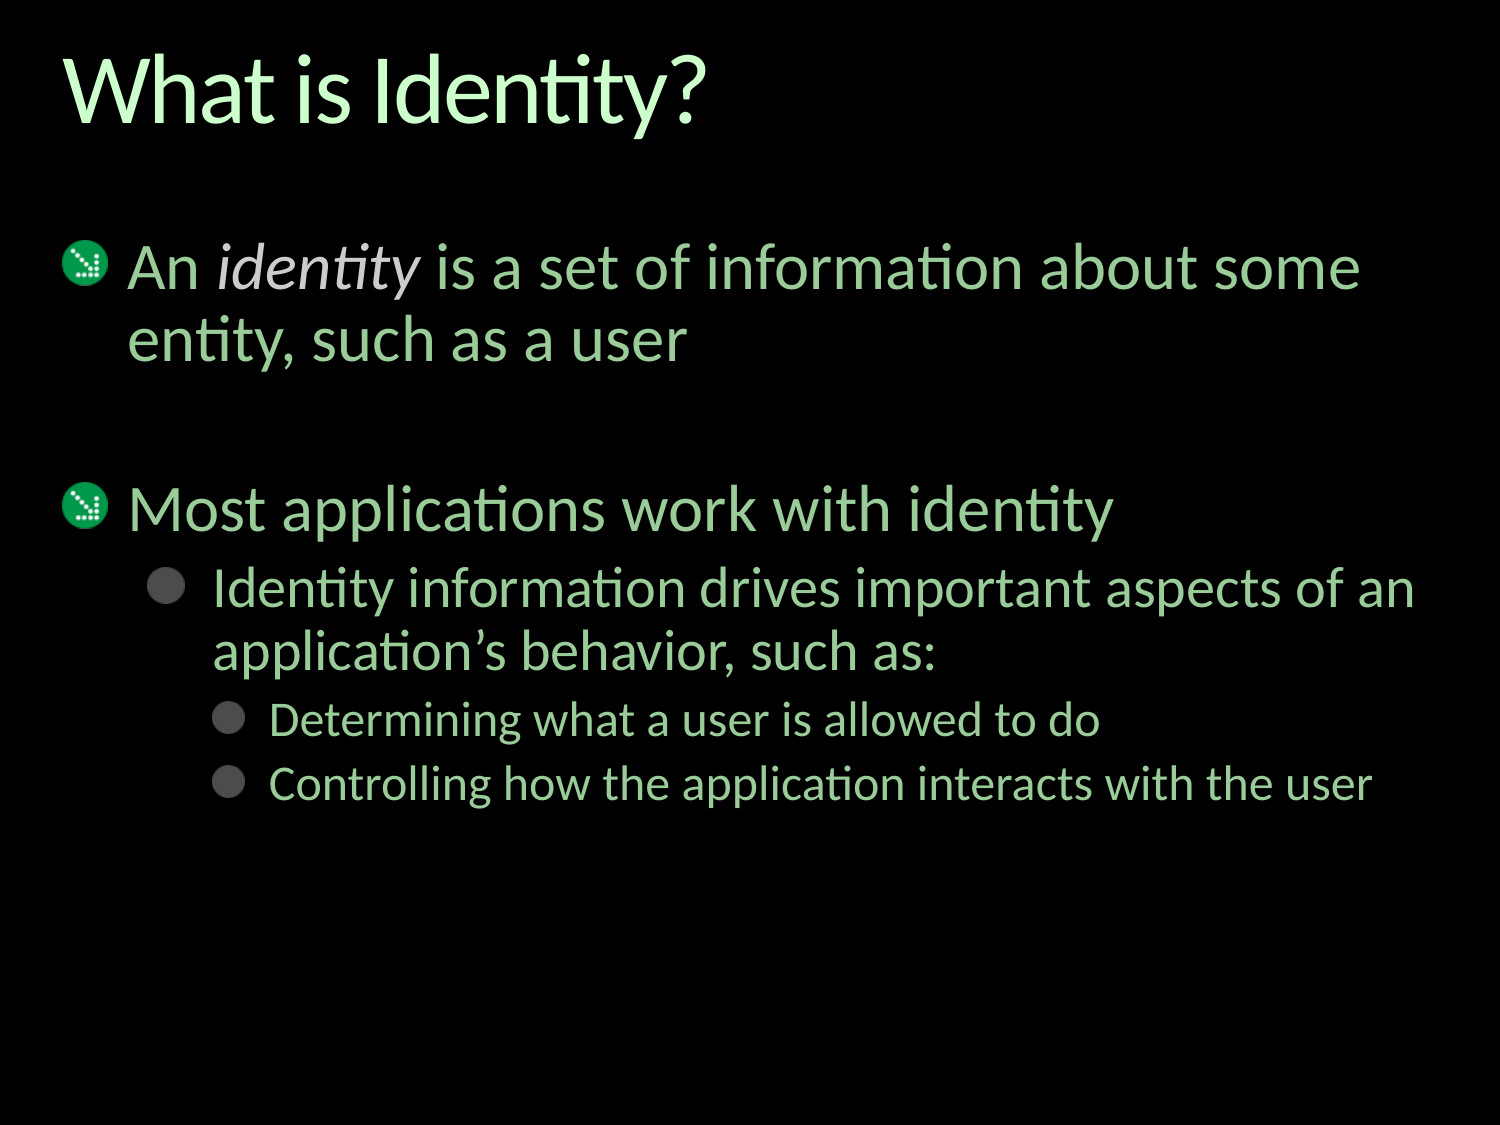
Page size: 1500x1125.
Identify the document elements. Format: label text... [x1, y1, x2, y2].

title What is Identity? [62, 37, 1438, 147]
picture [62, 240, 108, 287]
picture [212, 765, 245, 798]
picture [62, 482, 108, 530]
picture [147, 567, 185, 604]
list An identity is a set of information about some entity, such as a user Most applications work with identity Identity information drives important aspects of an application’s behavior, such as: Determining what a user is allowed to do Controlling how the application interacts with the user [62, 231, 1438, 593]
picture [212, 701, 245, 734]
